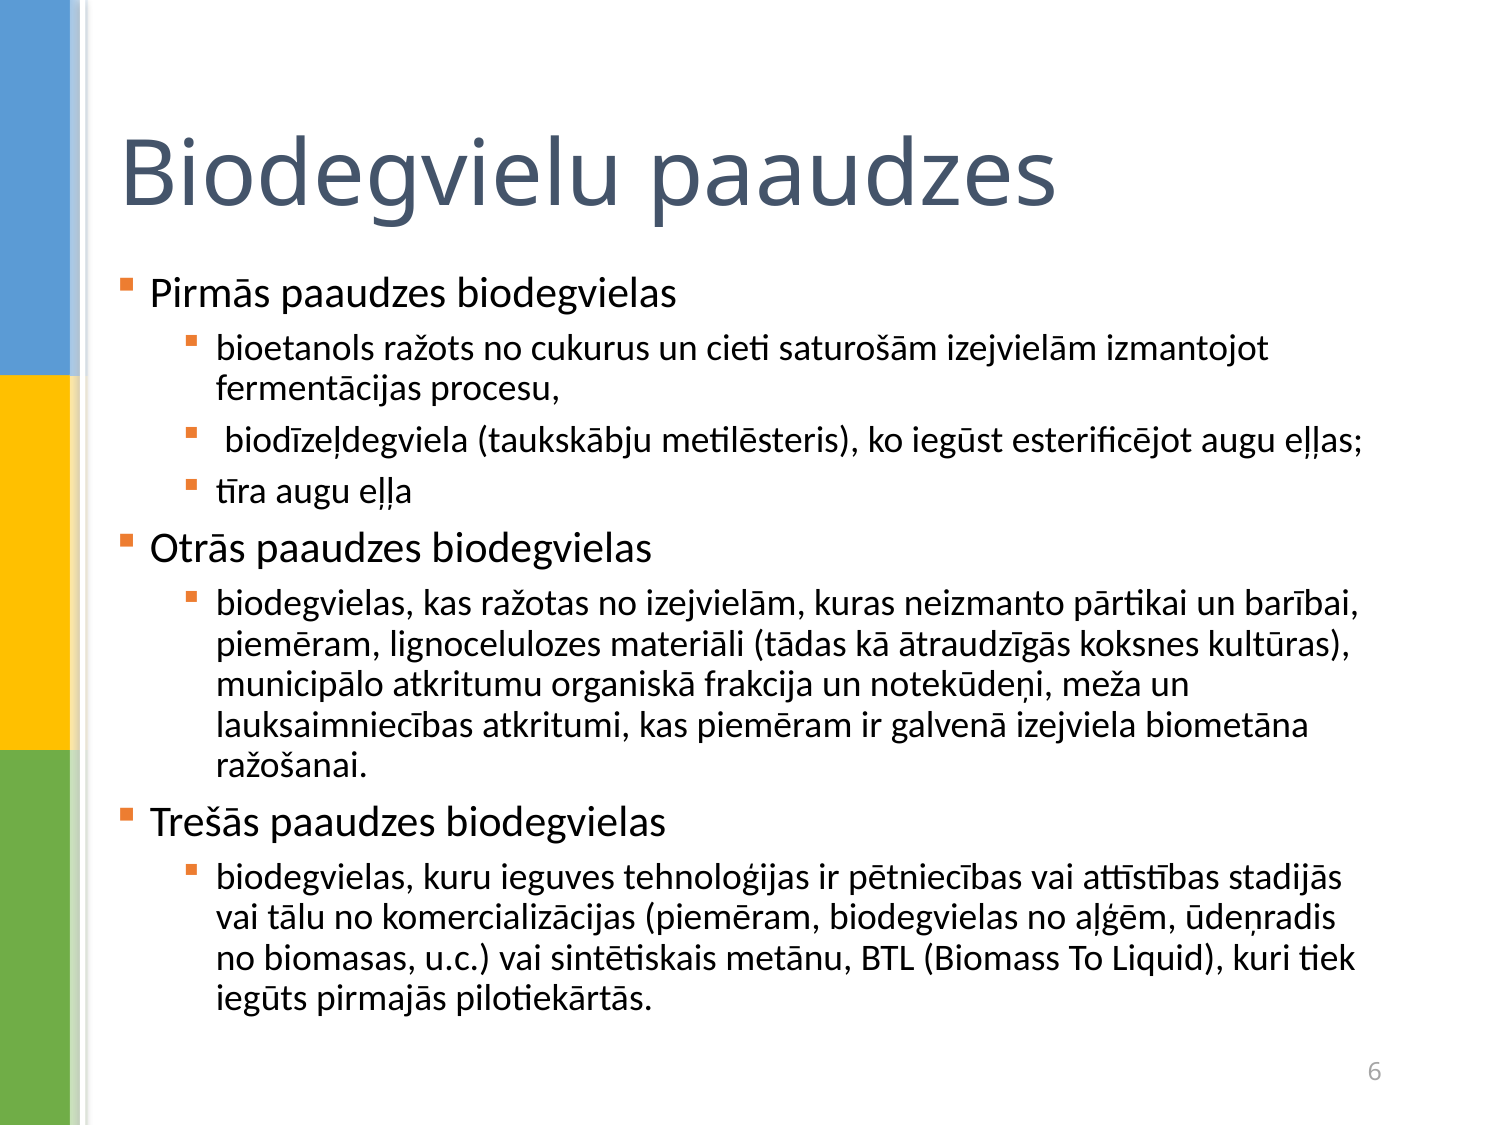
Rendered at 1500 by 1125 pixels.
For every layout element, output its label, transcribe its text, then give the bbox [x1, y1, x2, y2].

slide_number 6 [993, 1042, 1397, 1103]
list Pirmās paaudzes biodegvielas bioetanols ražots no cukurus un cieti saturošām izejvielām izmantojot fermentācijas procesu, biodīzeļdegviela (taukskābju metilēsteris), ko iegūst esterificējot augu eļļas; tīra augu eļļa Otrās paaudzes biodegvielas biodegvielas, kas ražotas no izejvielām, kuras neizmanto pārtikai un barībai, piemēram, lignocelulozes materiāli (tādas kā ātraudzīgās koksnes kultūras), municipālo atkritumu organiskā frakcija un notekūdeņi, meža un lauksaimniecības atkritumi, kas piemēram ir galvenā izejviela biometāna ražošanai. Trešās paaudzes biodegvielas biodegvielas, kuru ieguves tehnoloģijas ir pētniecības vai attīstības stadijās vai tālu no komercializācijas (piemēram, biodegvielas no aļģēm, ūdeņradis no biomasas, u.c.) vai sintētiskais metānu, BTL (Biomass To Liquid), kuri tiek iegūts pirmajās pilotiekārtās. [101, 261, 1396, 1046]
title Biodegvielu paaudzes [103, 59, 1397, 278]
